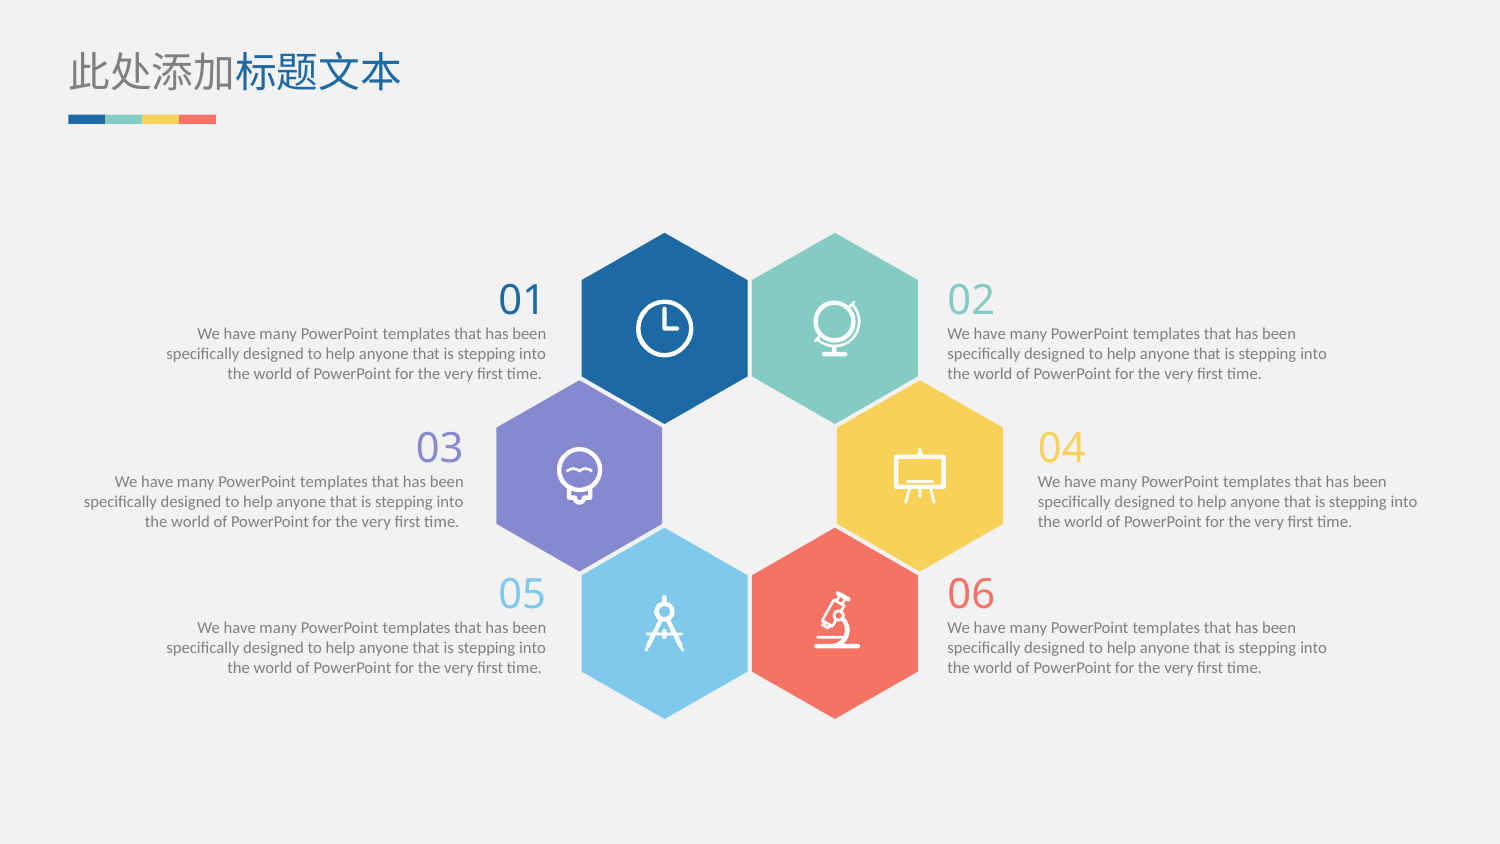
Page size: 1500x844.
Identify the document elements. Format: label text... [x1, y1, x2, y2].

text_box 06 We have many PowerPoint templates that has been specifically designed to help anyone that is stepping into the world of PowerPoint for the very first time. [947, 567, 1353, 678]
text_box [751, 232, 918, 425]
text_box [836, 380, 1004, 572]
text_box [581, 527, 748, 719]
text_box 05 We have many PowerPoint templates that has been specifically designed to help anyone that is stepping into the world of PowerPoint for the very first time. [141, 567, 547, 678]
text_box [813, 300, 861, 357]
text_box 01 We have many PowerPoint templates that has been specifically designed to help anyone that is stepping into the world of PowerPoint for the very first time. [141, 272, 547, 383]
text_box [644, 594, 685, 652]
text_box [814, 591, 861, 649]
text_box 04 We have many PowerPoint templates that has been specifically designed to help anyone that is stepping into the world of PowerPoint for the very first time. [1038, 420, 1443, 531]
text_box [496, 380, 663, 572]
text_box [68, 114, 217, 125]
text_box 此处添加标题文本 [68, 45, 524, 96]
text_box [636, 299, 694, 358]
text_box [893, 447, 946, 504]
text_box [751, 527, 918, 719]
text_box [581, 232, 748, 425]
text_box 03 We have many PowerPoint templates that has been specifically designed to help anyone that is stepping into the world of PowerPoint for the very first time. [58, 420, 464, 531]
text_box [557, 446, 603, 505]
text_box 02 We have many PowerPoint templates that has been specifically designed to help anyone that is stepping into the world of PowerPoint for the very first time. [947, 272, 1353, 383]
